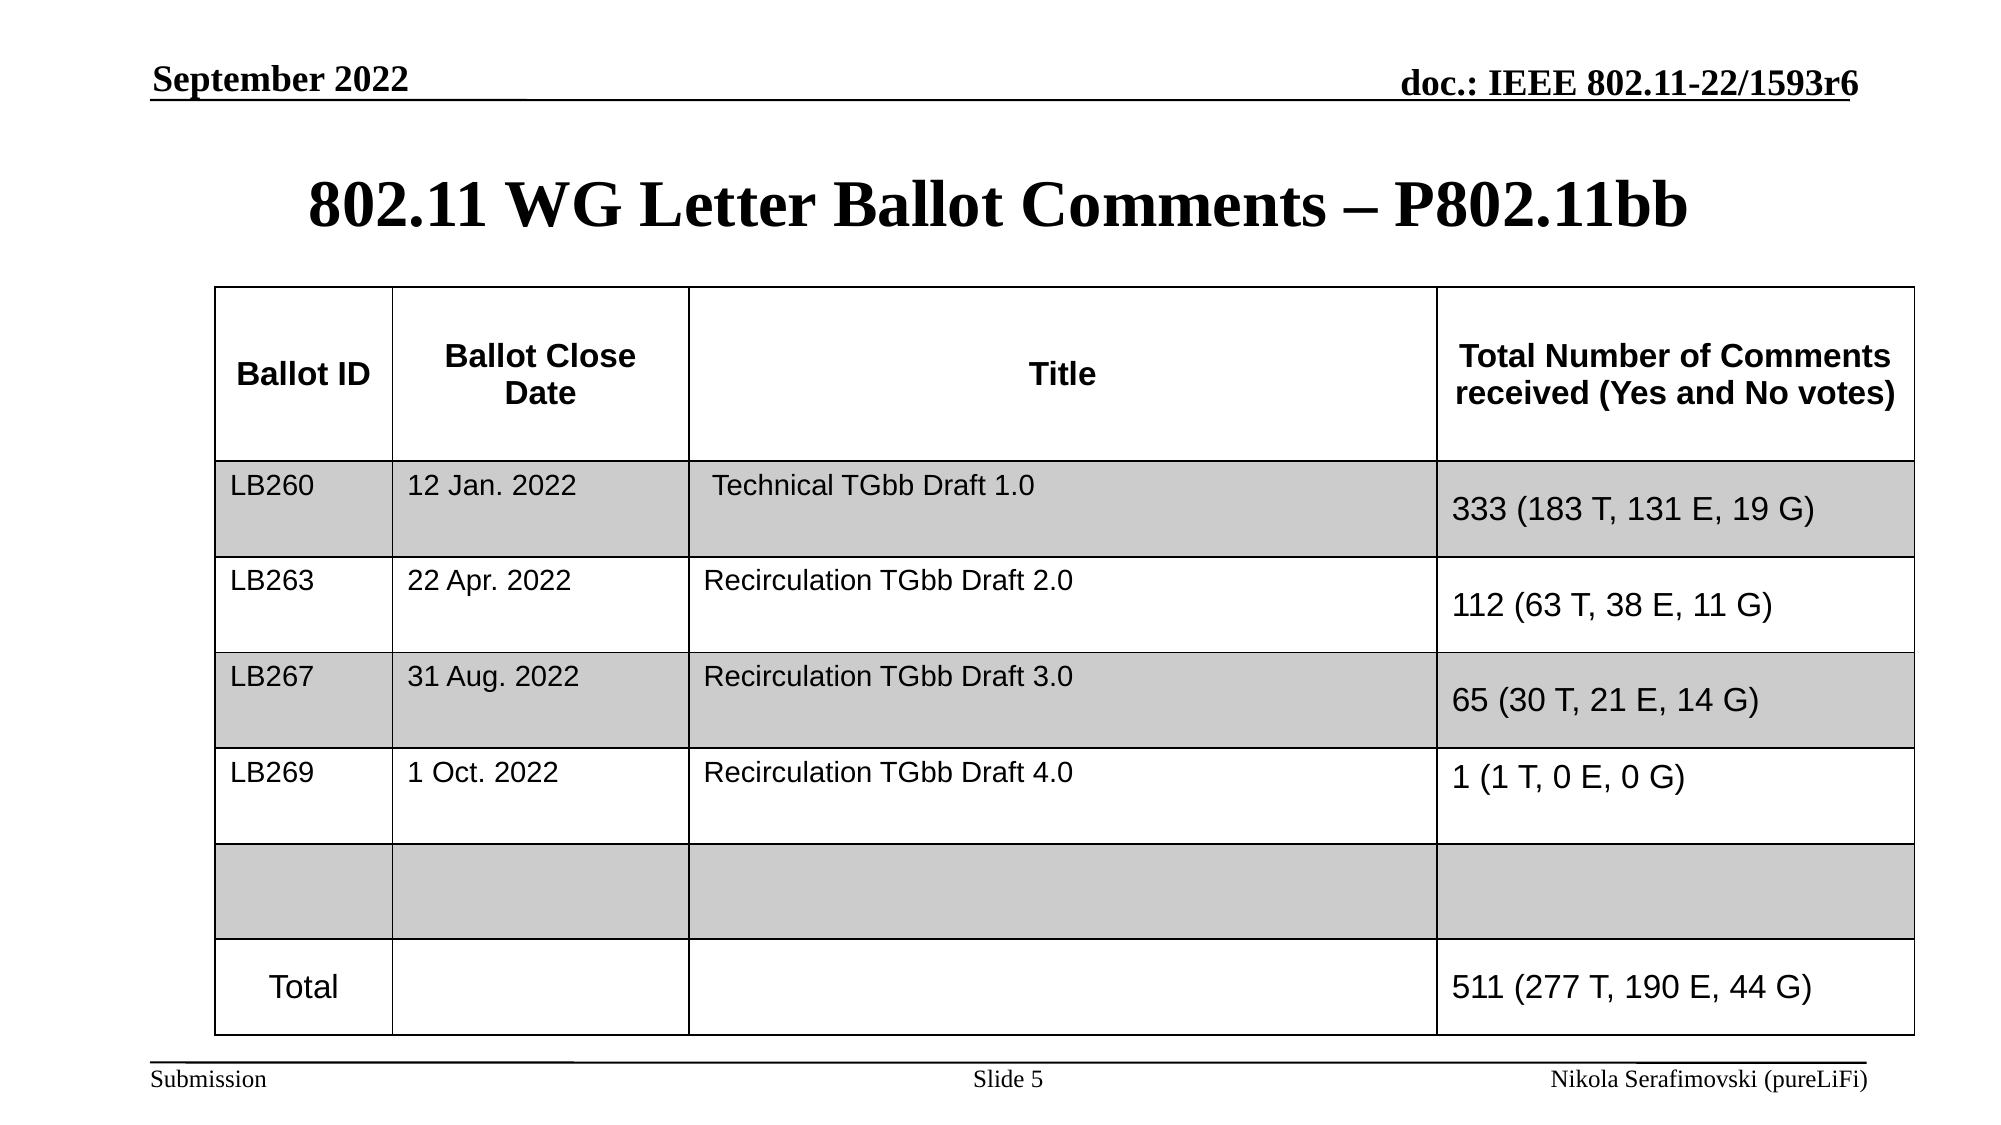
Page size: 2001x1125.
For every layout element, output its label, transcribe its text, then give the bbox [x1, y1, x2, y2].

table_cell LB260 [216, 462, 392, 556]
table_cell Recirculation TGbb Draft 4.0 [690, 749, 1436, 843]
table_header Ballot Close Date [393, 288, 688, 460]
table_cell 65 (30 T, 21 E, 14 G) [1438, 653, 1914, 747]
table_header Title [690, 288, 1436, 460]
table_cell [393, 940, 688, 1034]
table_cell 1 (1 T, 0 E, 0 G) [1438, 749, 1914, 843]
table_cell [1438, 845, 1914, 938]
table_cell 1 Oct. 2022 [393, 749, 688, 843]
table_cell Recirculation TGbb Draft 3.0 [690, 653, 1436, 747]
table_cell 112 (63 T, 38 E, 11 G) [1438, 558, 1914, 652]
table_header Total Number of Comments received (Yes and No votes) [1438, 288, 1914, 460]
title 802.11 WG Letter Ballot Comments – P802.11bb [149, 112, 1850, 288]
table_header Ballot ID [216, 288, 392, 460]
table_cell 31 Aug. 2022 [393, 653, 688, 747]
table_cell Total [216, 940, 392, 1034]
table_cell 12 Jan. 2022 [393, 462, 688, 556]
table_cell Recirculation TGbb Draft 2.0 [690, 558, 1436, 652]
footer Nikola Serafimovski (pureLiFi) [1171, 1061, 1869, 1093]
table_cell 22 Apr. 2022 [393, 558, 688, 652]
table_cell Technical TGbb Draft 1.0 [690, 462, 1436, 556]
table_cell LB263 [216, 558, 392, 652]
table_cell [690, 845, 1436, 938]
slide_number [152, 54, 563, 100]
table_cell LB269 [216, 749, 392, 843]
table_cell [393, 845, 688, 938]
table_cell 333 (183 T, 131 E, 19 G) [1438, 462, 1914, 556]
table_cell [690, 940, 1436, 1034]
slide_number Slide 5 [950, 1061, 1067, 1123]
table_cell 511 (277 T, 190 E, 44 G) [1438, 940, 1914, 1034]
table_cell LB267 [216, 653, 392, 747]
table_cell [216, 845, 392, 938]
